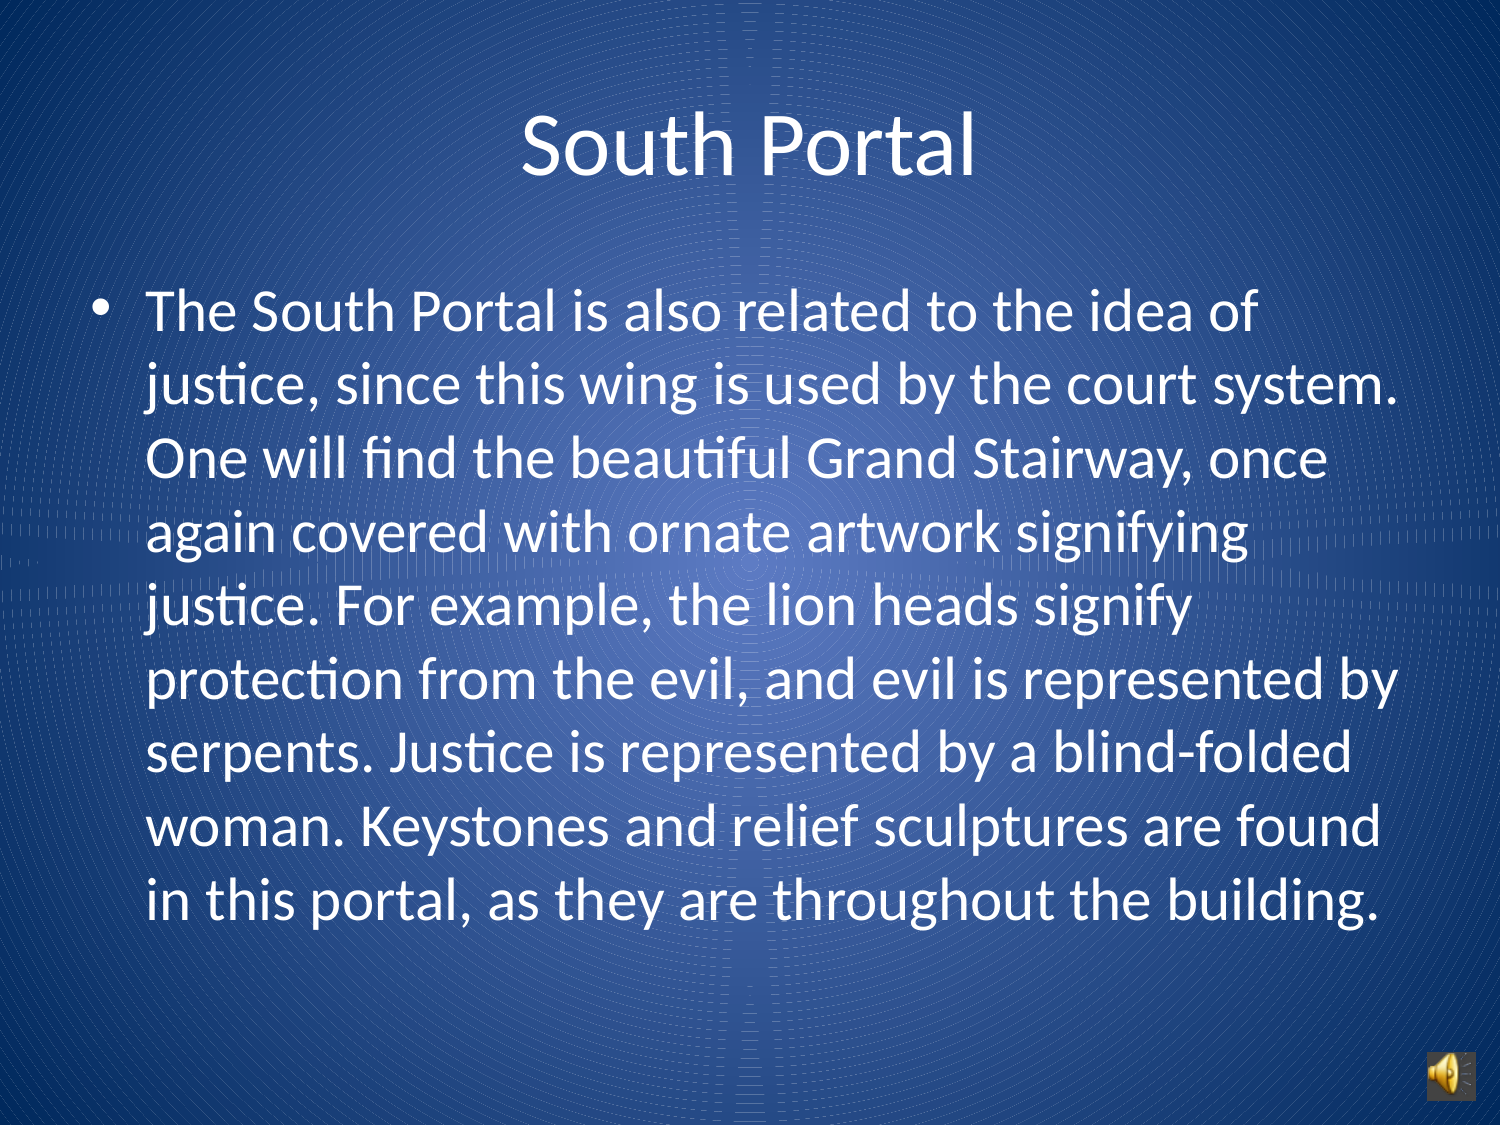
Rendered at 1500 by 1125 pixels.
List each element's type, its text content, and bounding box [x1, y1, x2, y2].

picture [1426, 1051, 1477, 1102]
title South Portal [75, 45, 1425, 233]
list The South Portal is also related to the idea of justice, since this wing is used by the court system. One will find the beautiful Grand Stairway, once again covered with ornate artwork signifying justice. For example, the lion heads signify protection from the evil, and evil is represented by serpents. Justice is represented by a blind-folded woman. Keystones and relief sculptures are found in this portal, as they are throughout the building. [75, 262, 1425, 1005]
